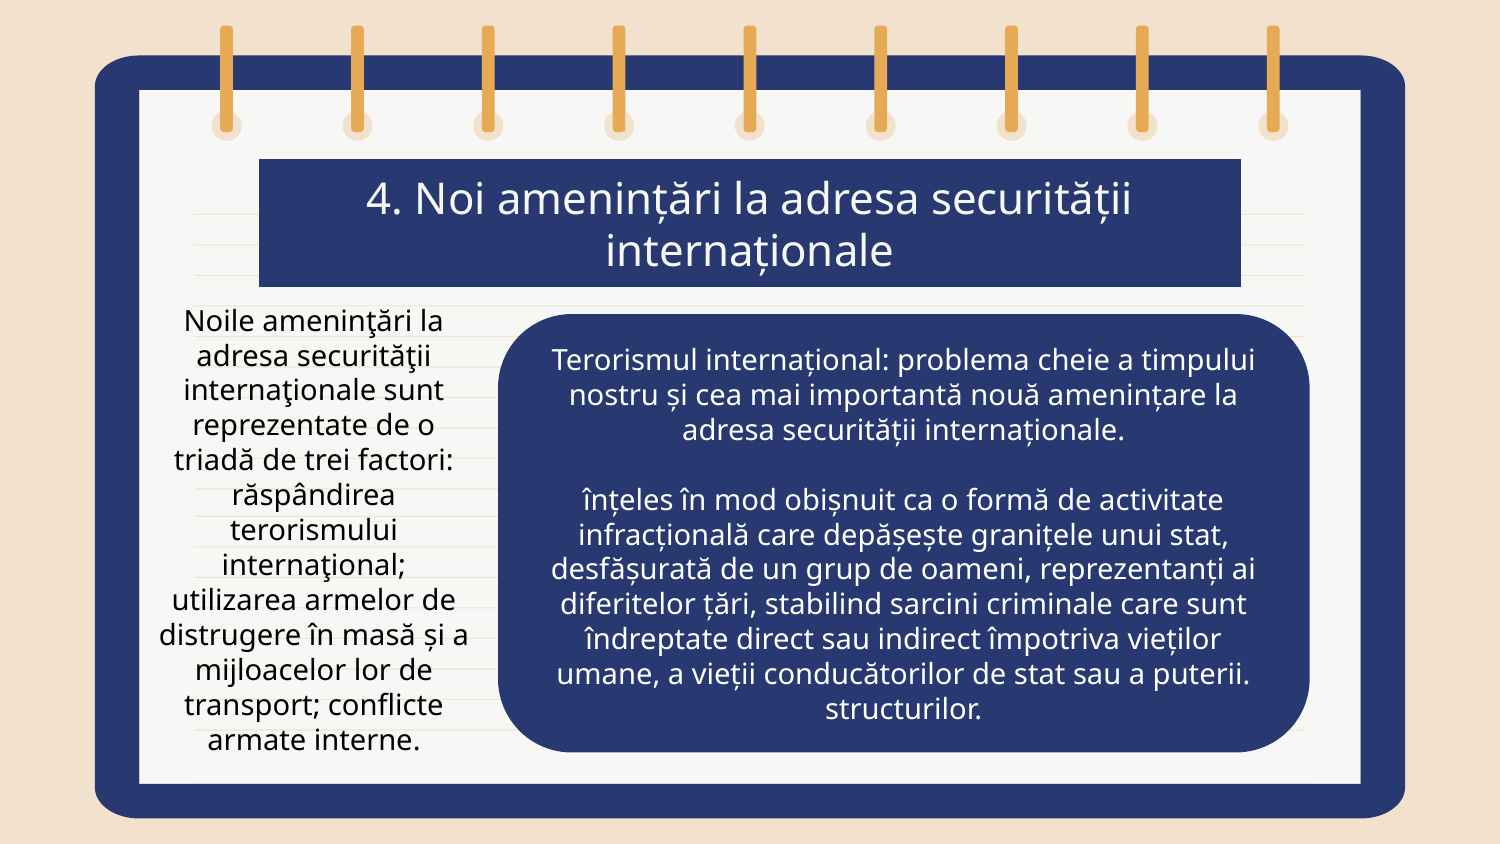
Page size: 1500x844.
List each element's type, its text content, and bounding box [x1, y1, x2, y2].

text_box Terorismul internațional: problema cheie a timpului nostru și cea mai importantă nouă amenințare la adresa securității internaționale. înțeles în mod obișnuit ca o formă de activitate infracțională care depășește granițele unui stat, desfășurată de un grup de oameni, reprezentanți ai diferitelor țări, stabilind sarcini criminale care sunt îndreptate direct sau indirect împotriva vieților umane, a vieții conducătorilor de stat sau a puterii. structurilor. [498, 314, 1309, 752]
title 4. Noi amenințări la adresa securității internaționale [259, 159, 1241, 287]
text_box Noile ameninţări la adresa securităţii internaţionale sunt reprezentate de o triadă de trei factori: răspândirea terorismului internaţional; utilizarea armelor de distrugere în masă și a mijloacelor lor de transport; conflicte armate interne. [141, 286, 487, 772]
